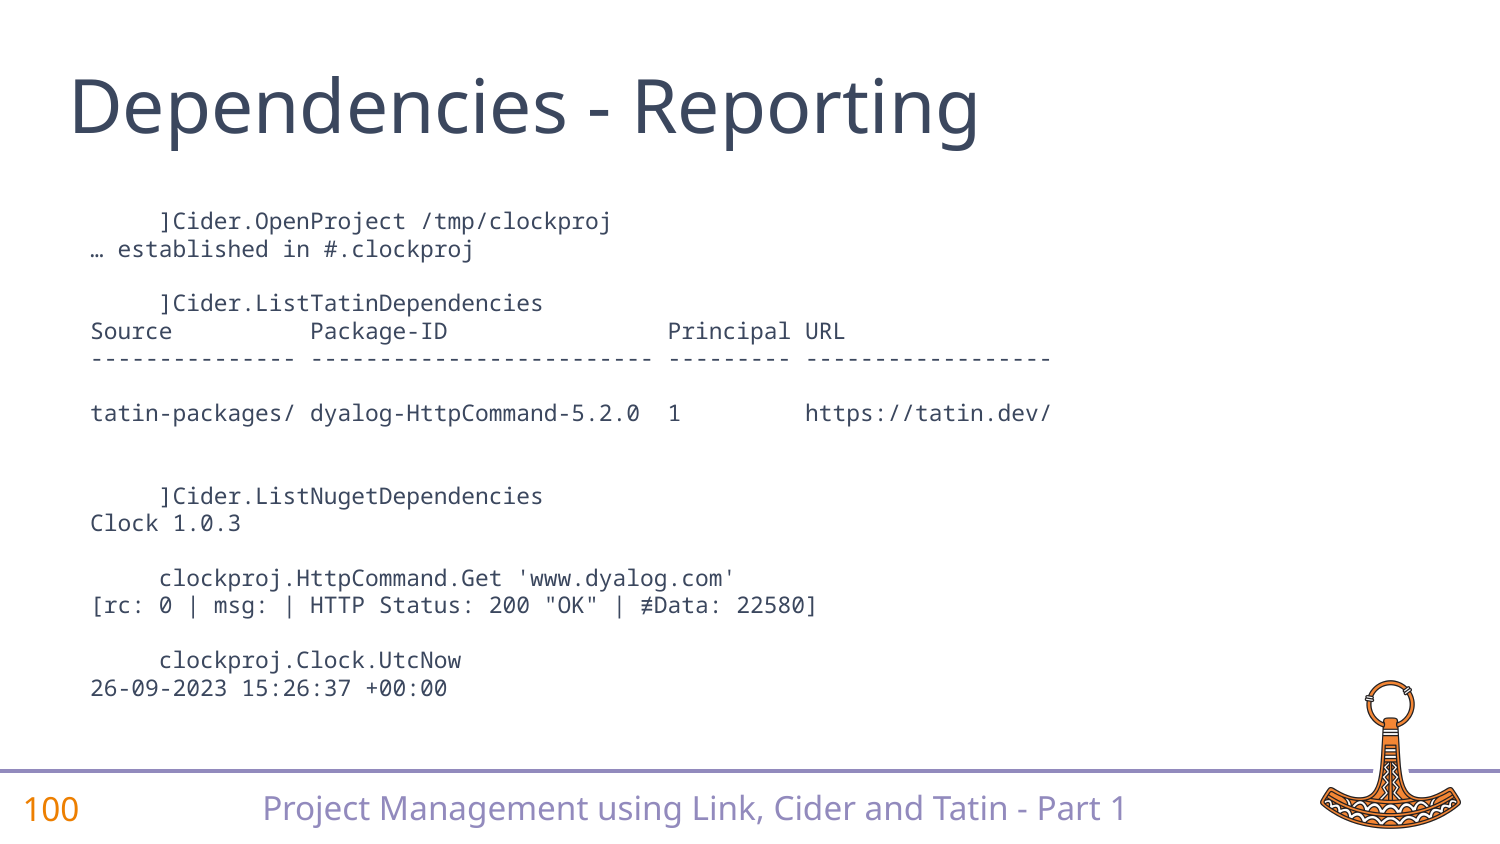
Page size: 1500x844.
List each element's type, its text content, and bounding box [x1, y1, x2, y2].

list ]Cider.OpenProject /tmp/clockproj … established in #.clockproj ]Cider.ListTatinDependencies Source Package-ID Principal URL --------------- ------------------------- --------- ------------------ tatin-packages/ dyalog-HttpCommand-5.2.0 1 https://tatin.dev/ ]Cider.ListNugetDependencies Clock 1.0.3 clockproj.HttpCommand.Get 'www.dyalog.com' [rc: 0 | msg: | HTTP Status: 200 "OK" | ≢Data: 22580] clockproj.Clock.UtcNow 26-09-2023 15:26:37 +00:00 [75, 199, 1073, 736]
title Dependencies - Reporting [53, 43, 1203, 157]
picture [1320, 680, 1461, 829]
